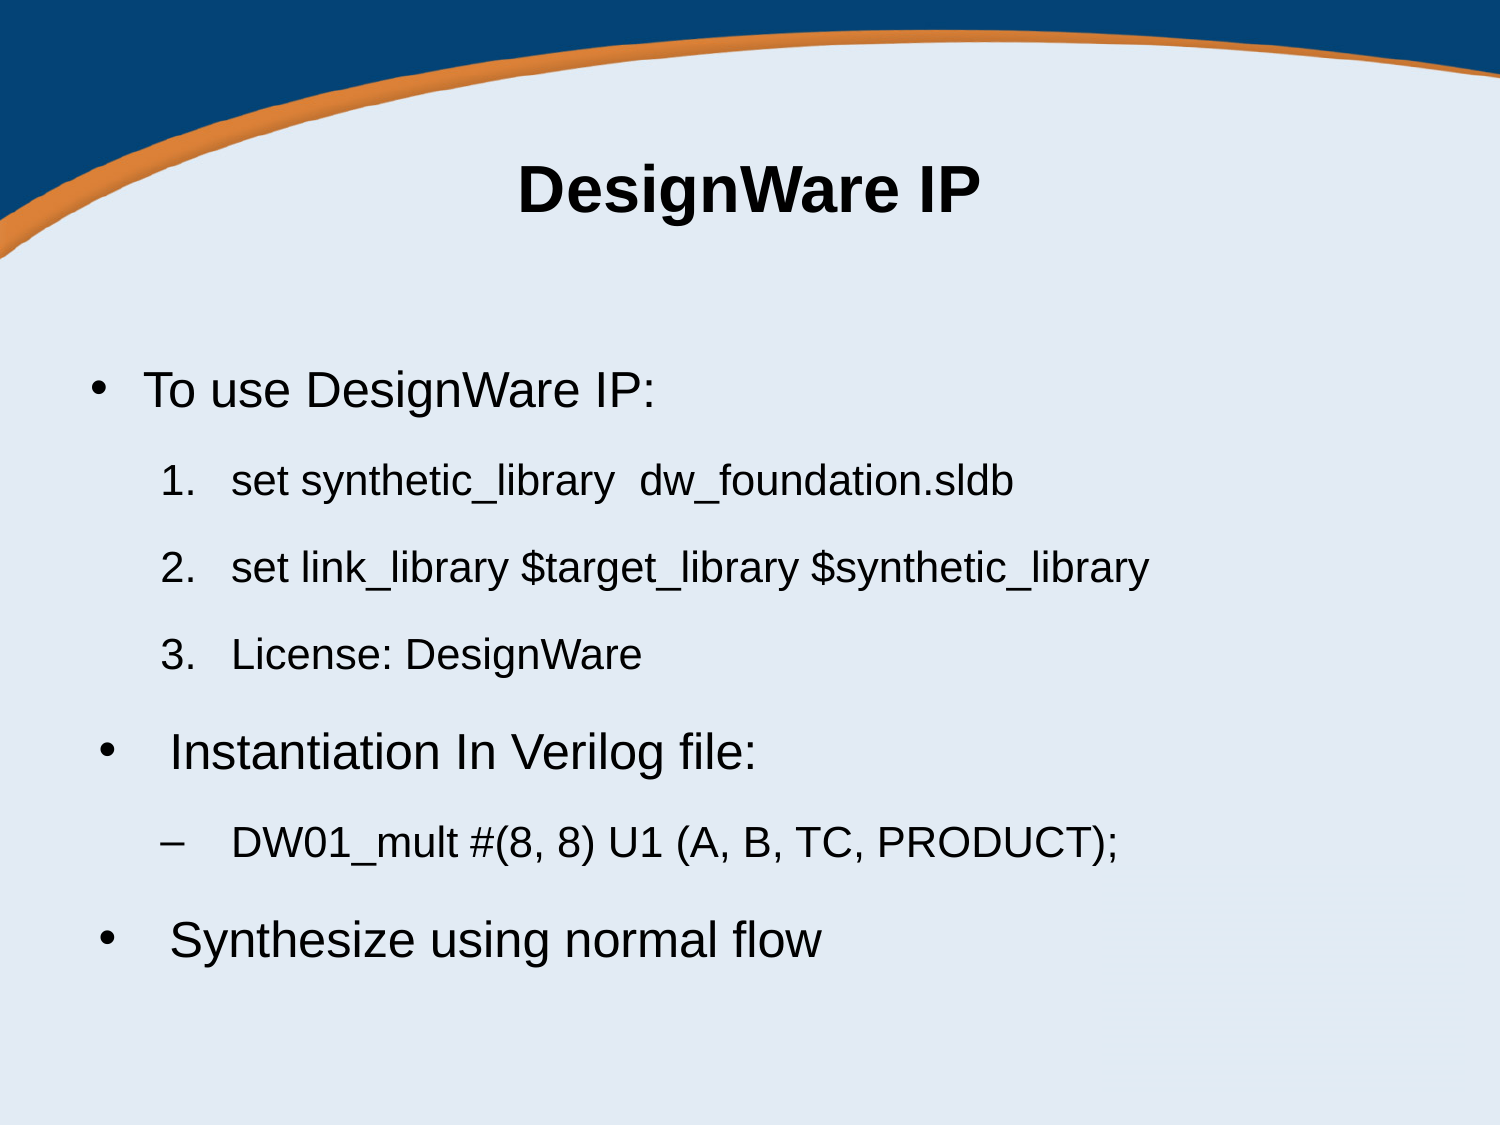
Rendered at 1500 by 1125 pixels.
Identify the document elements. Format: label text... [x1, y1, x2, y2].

list To use DesignWare IP: set synthetic_library dw_foundation.sldb set link_library $target_library $synthetic_library License: DesignWare Instantiation In Verilog file: DW01_mult #(8, 8) U1 (A, B, TC, PRODUCT); Synthesize using normal flow [75, 318, 1425, 977]
title DesignWare IP [75, 92, 1425, 280]
picture [0, 0, 1500, 1125]
